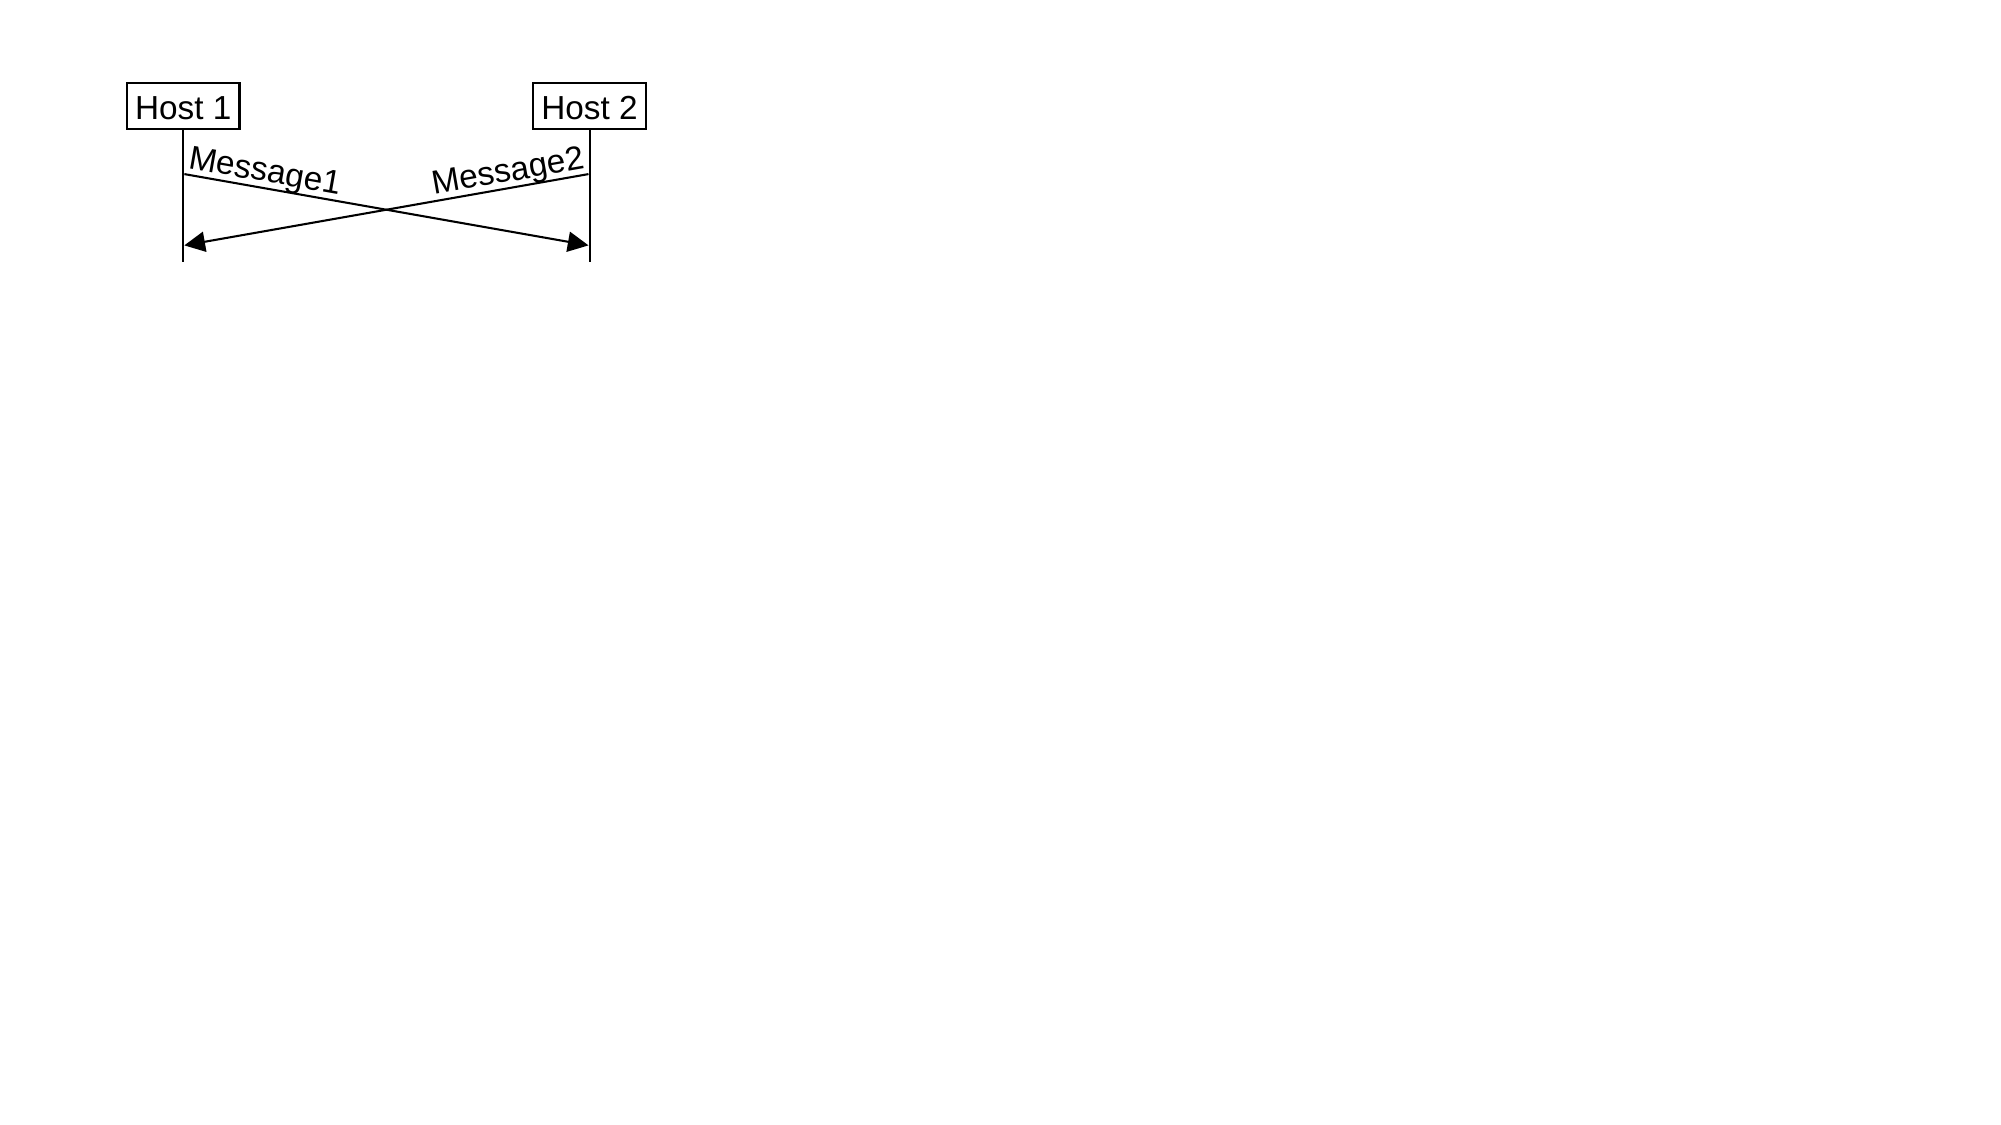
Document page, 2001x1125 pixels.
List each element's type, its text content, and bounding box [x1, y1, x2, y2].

text_box [74, 74, 700, 263]
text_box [184, 174, 589, 246]
text_box Message2 [423, 135, 587, 174]
text_box Message1 [186, 135, 350, 174]
text_box Host 2 [533, 83, 646, 130]
text_box Host 1 [127, 83, 240, 130]
